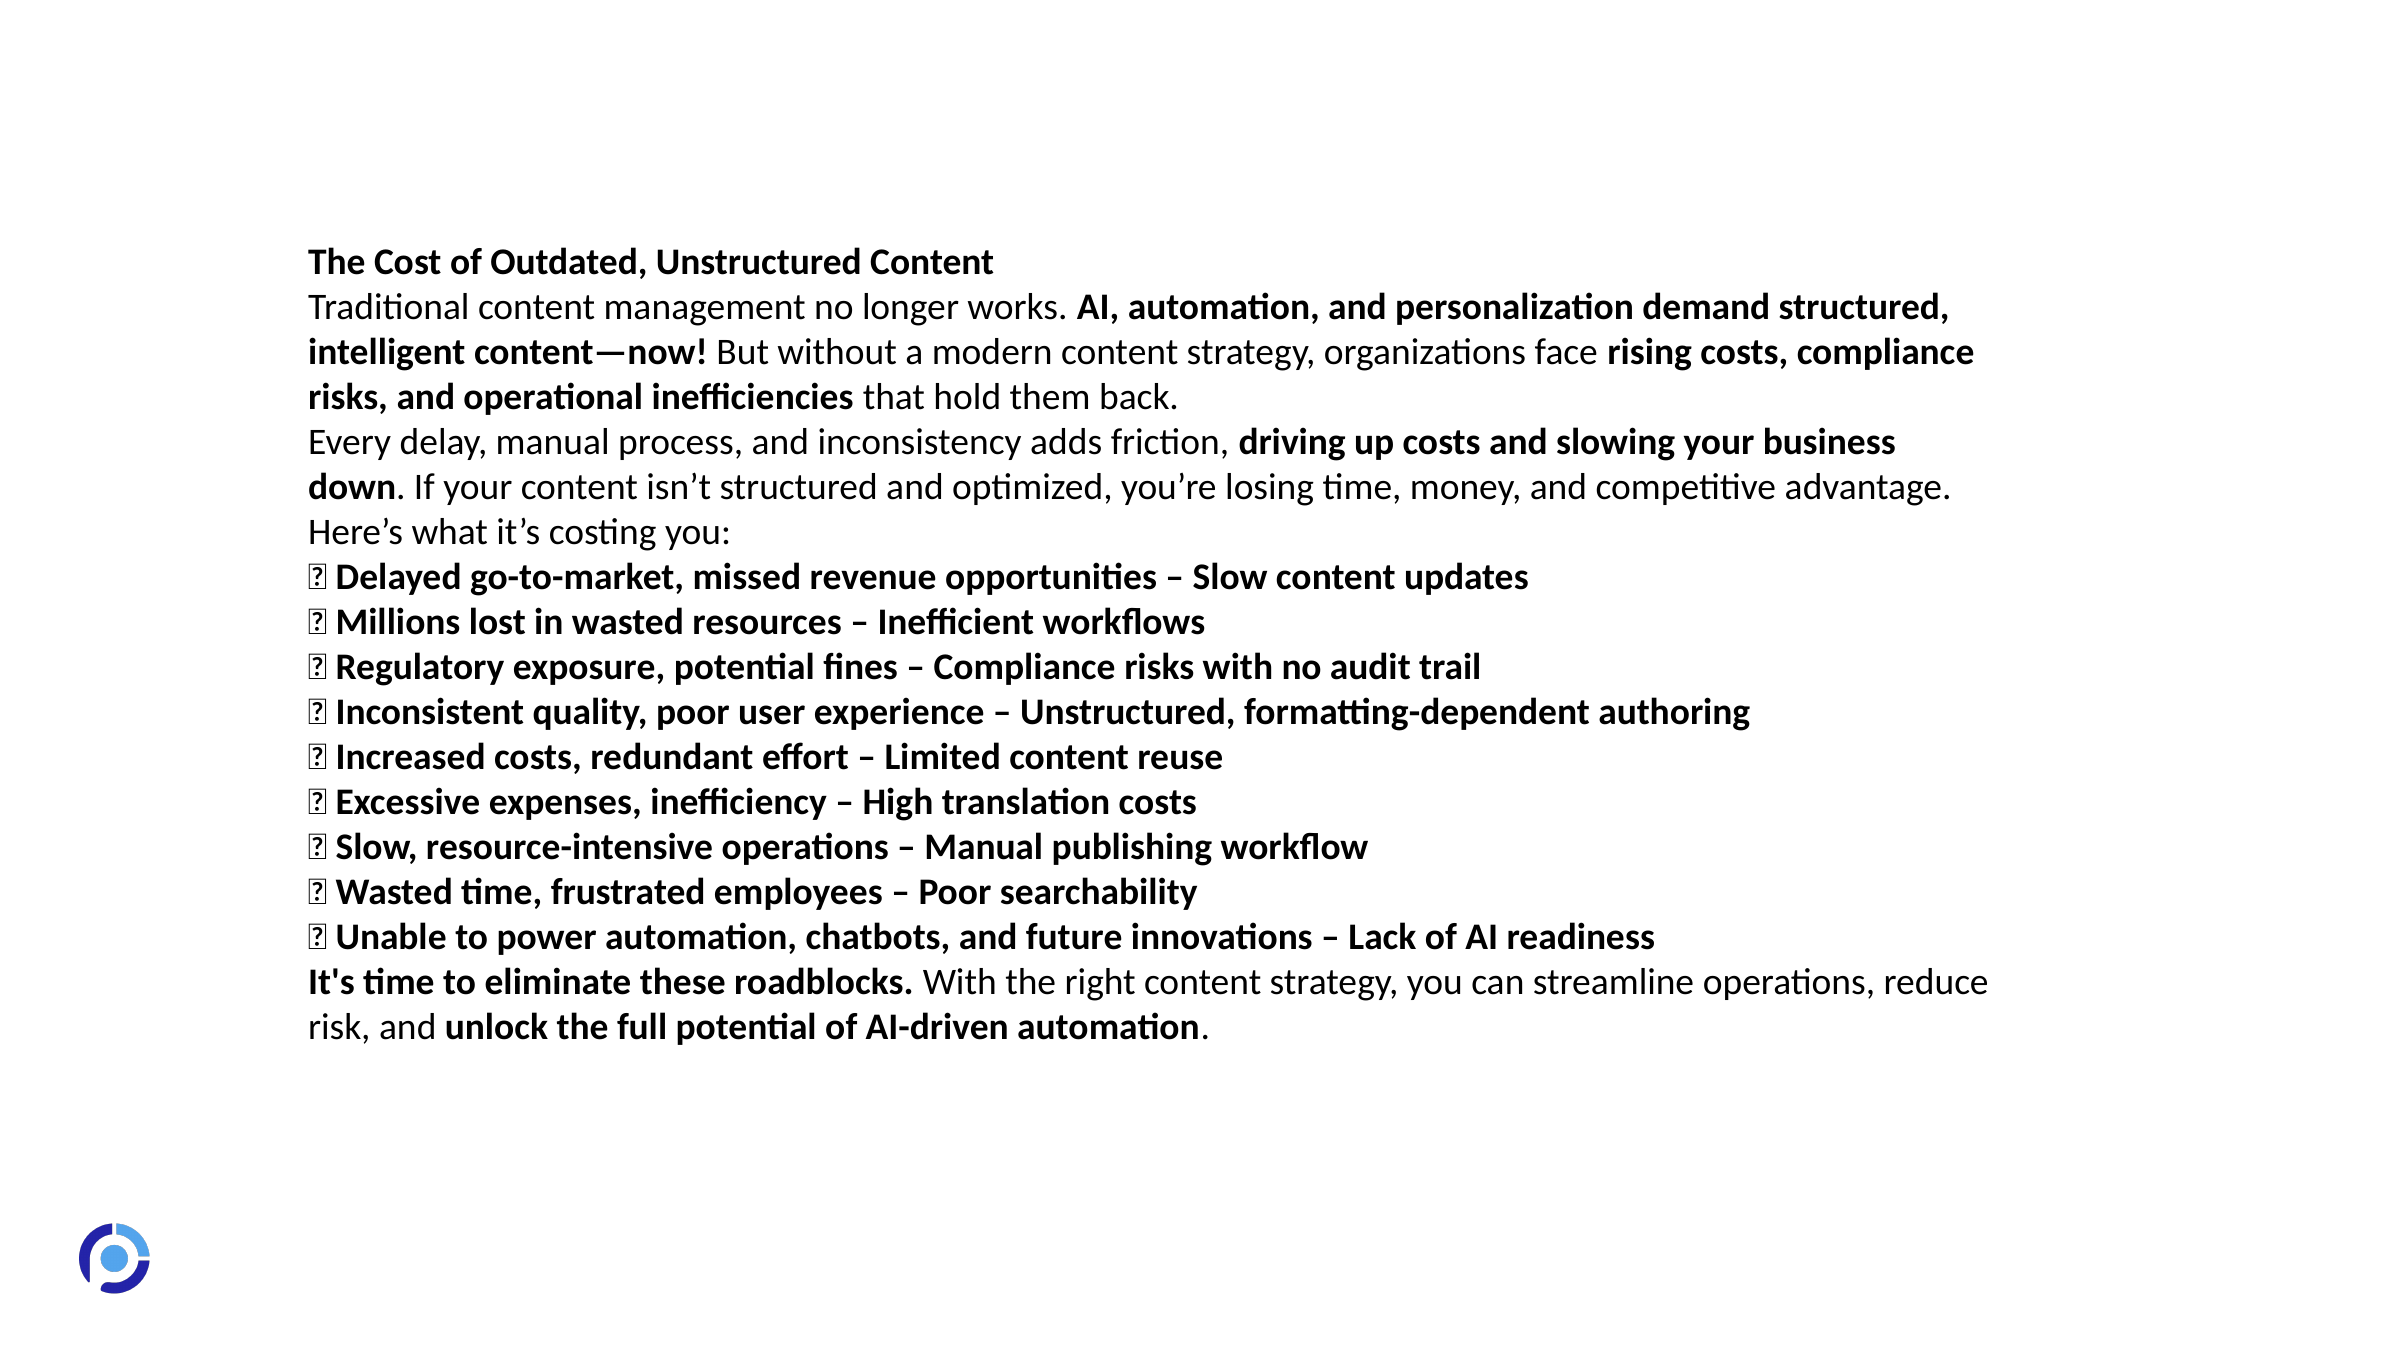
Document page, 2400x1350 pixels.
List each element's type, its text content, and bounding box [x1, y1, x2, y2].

picture [78, 1219, 155, 1299]
text_box The Cost of Outdated, Unstructured Content Traditional content management no longer works. AI, automation, and personalization demand structured, intelligent content—now! But without a modern content strategy, organizations face rising costs, compliance risks, and operational inefficiencies that hold them back. Every delay, manual process, and inconsistency adds friction, driving up costs and slowing your business down. If your content isn’t structured and optimized, you’re losing time, money, and competitive advantage. Here’s what it’s costing you: ❌ Delayed go-to-market, missed revenue opportunities – Slow content updates ❌ Millions lost in wasted resources – Inefficient workflows ❌ Regulatory exposure, potential fines – Compliance risks with no audit trail ❌ Inconsistent quality, poor user experience – Unstructured, formatting-dependent authoring ❌ Increased costs, redundant effort – Limited content reuse ❌ Excessive expenses, inefficiency – High translation costs ❌ Slow, resource-intensive operations – Manual publishing workflow ❌ Wasted time, frustrated employees – Poor searchability ❌ Unable to power automation, chatbots, and future innovations – Lack of AI readiness It's time to eliminate these roadblocks. With the right content strategy, you can streamline operations, reduce risk, and unlock the full potential of AI-driven automation. [293, 229, 2009, 1054]
